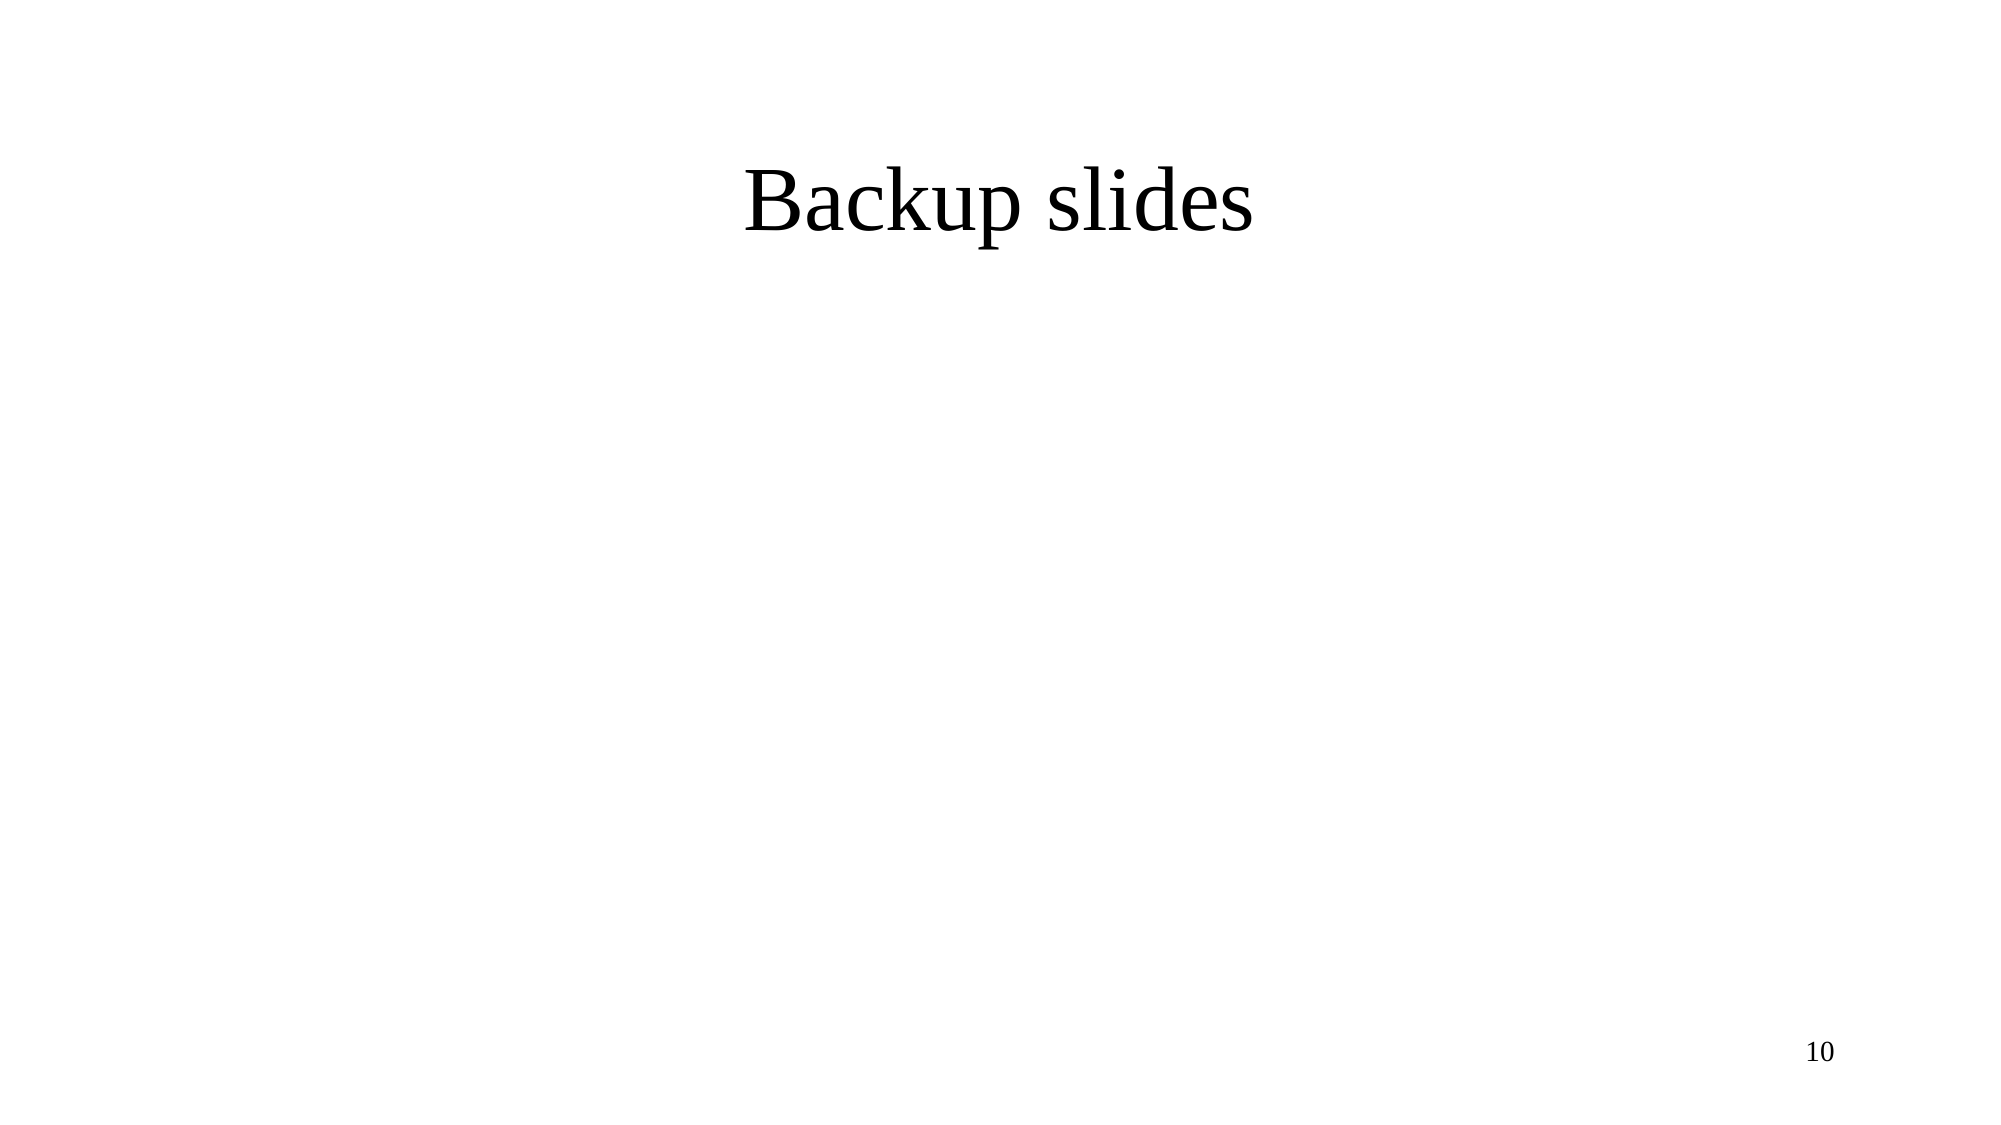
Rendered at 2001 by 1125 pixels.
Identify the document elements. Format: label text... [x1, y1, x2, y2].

slide_number 10 [1433, 1024, 1851, 1101]
title Backup slides [149, 99, 1851, 288]
